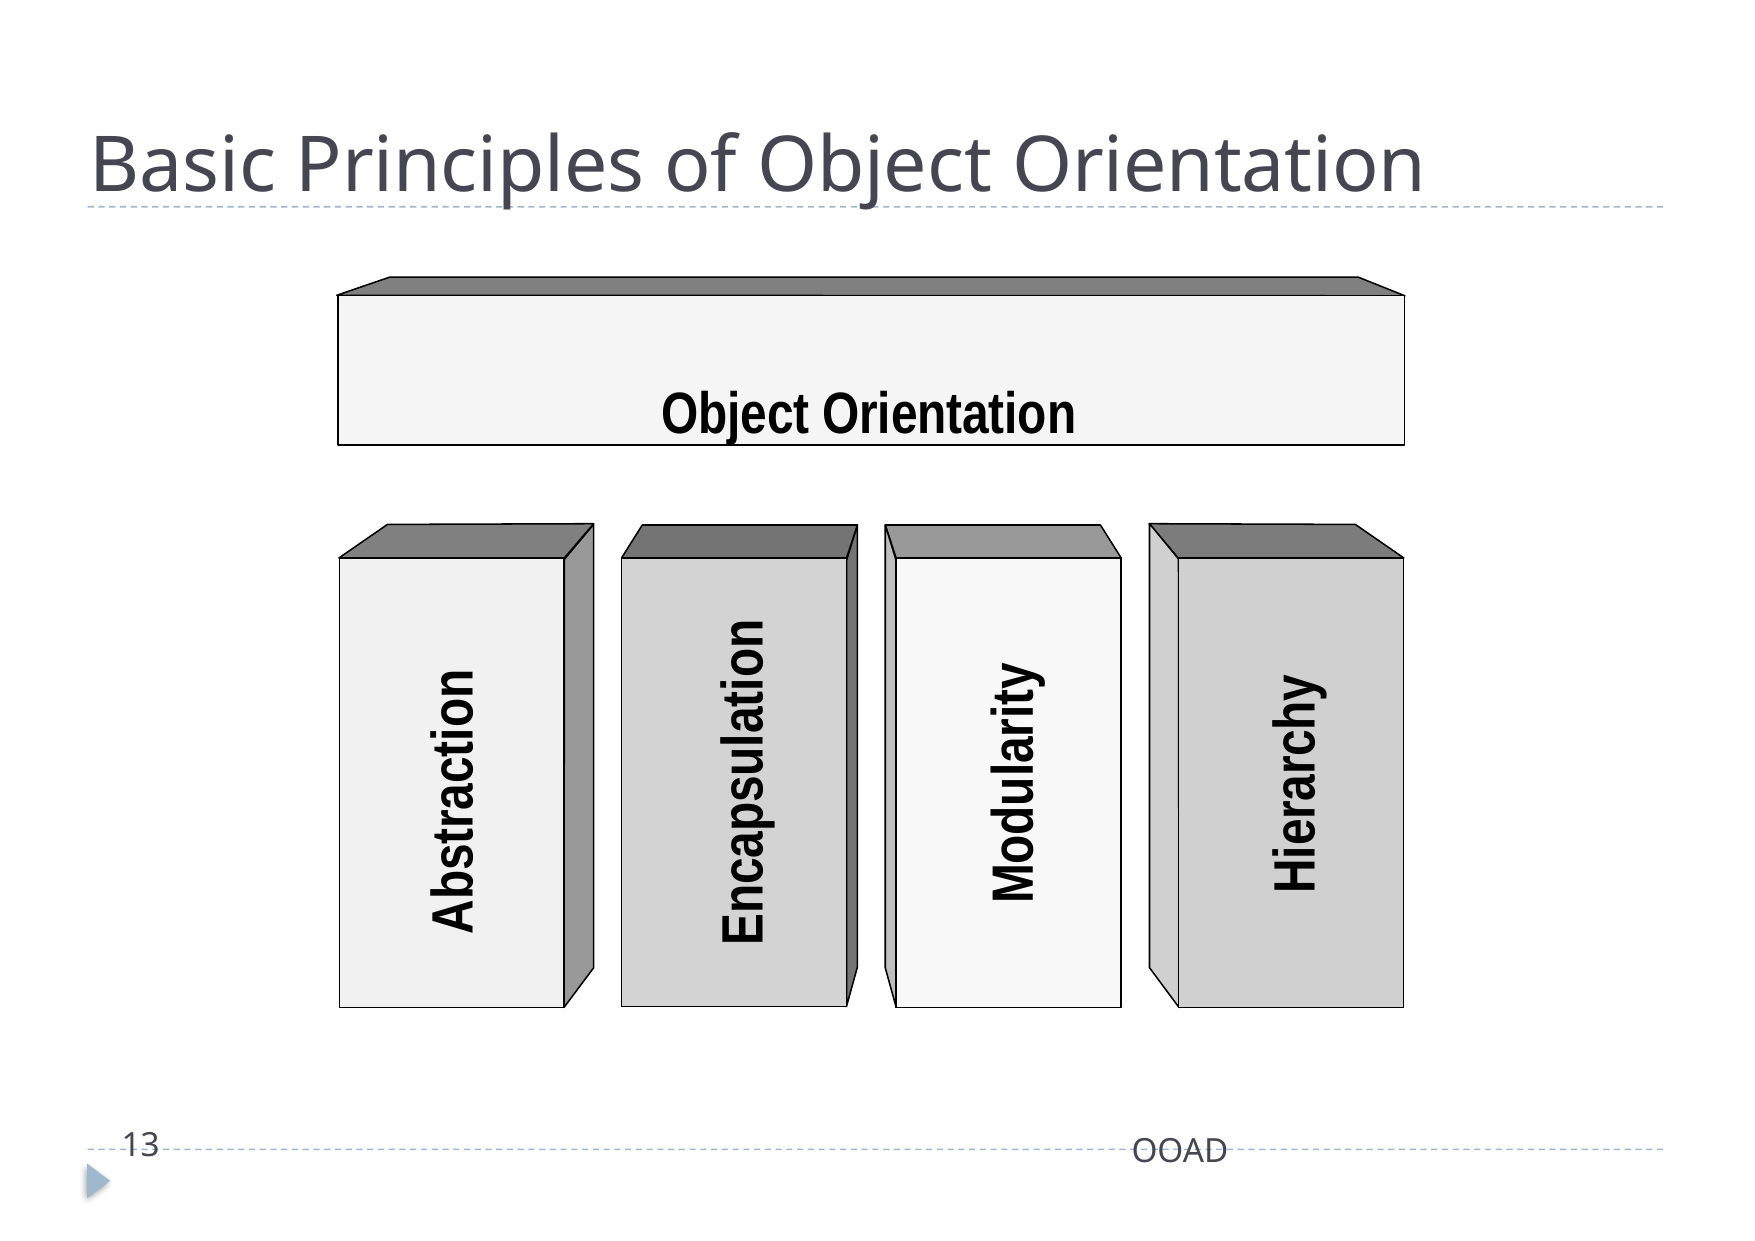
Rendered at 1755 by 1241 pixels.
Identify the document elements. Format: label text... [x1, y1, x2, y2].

text_box Abstraction [339, 557, 565, 1008]
text_box [1150, 523, 1403, 557]
text_box [340, 523, 594, 558]
text_box [1149, 523, 1178, 1007]
text_box [336, 277, 1403, 296]
text_box Object Orientation [337, 295, 1405, 445]
text_box [847, 525, 858, 1005]
footer OOAD [556, 1149, 1229, 1241]
text_box [885, 525, 896, 1004]
text_box Hierarchy [1178, 557, 1404, 1008]
text_box Modularity [895, 557, 1121, 1008]
slide_number 13 [117, 1149, 498, 1241]
text_box [886, 525, 1122, 558]
title Basic Principles of Object Orientation [87, 0, 1667, 207]
text_box [621, 525, 857, 558]
text_box Encapsulation [621, 558, 847, 1007]
text_box [565, 525, 594, 1007]
